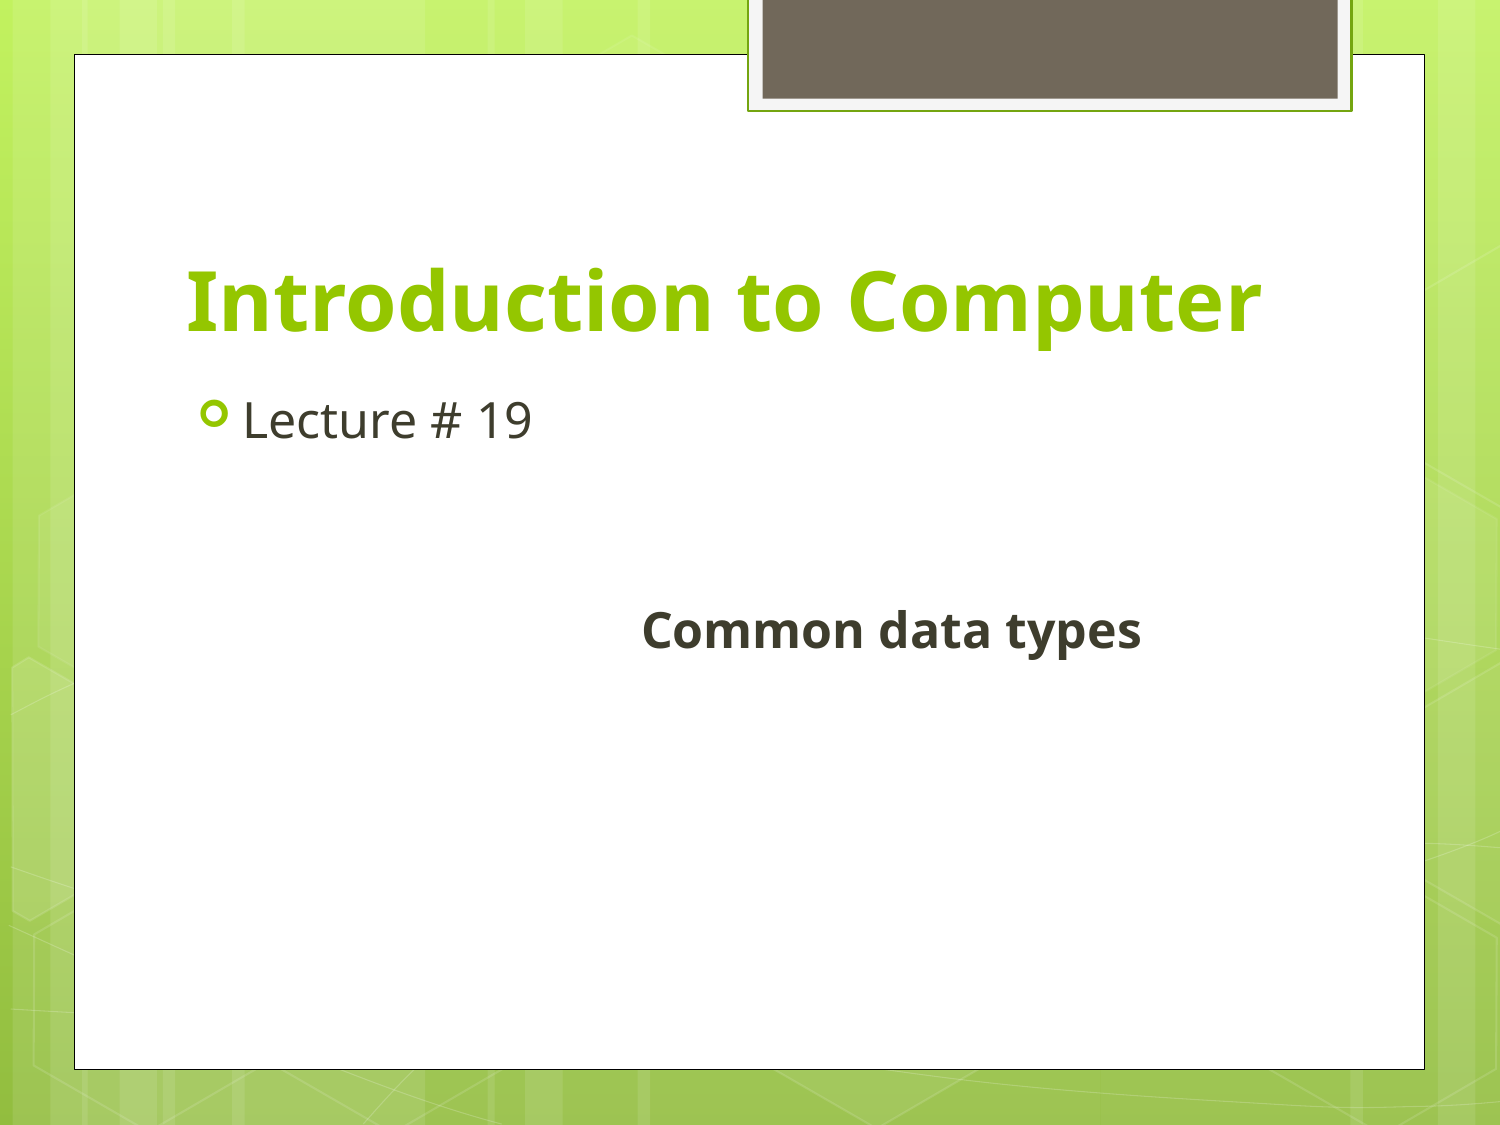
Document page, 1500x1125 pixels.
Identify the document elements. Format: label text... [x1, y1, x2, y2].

title Introduction to Computer [171, 168, 1324, 357]
list Lecture # 19 Common data types [171, 381, 1283, 957]
